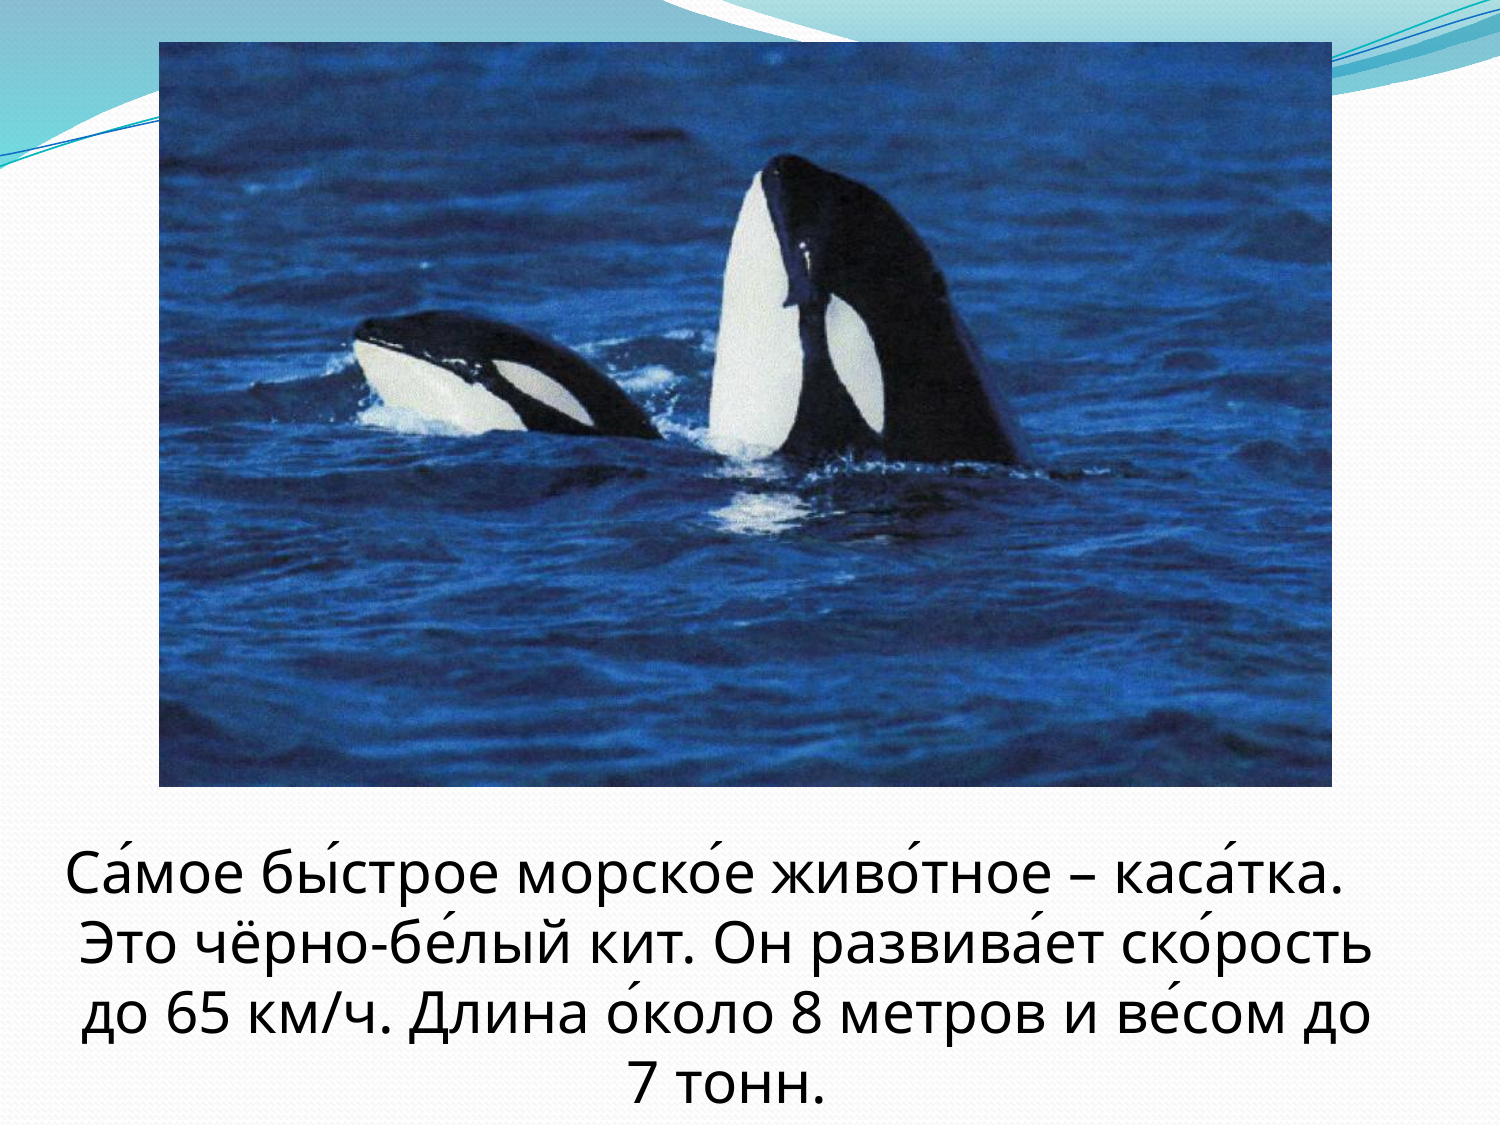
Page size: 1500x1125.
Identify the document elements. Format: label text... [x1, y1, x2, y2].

picture [159, 42, 1332, 788]
list Са́мое бы́строе морско́е живо́тное – каса́тка. Это чёрно-бе́лый кит. Он развива́ет ско́рость до 65 км/ч. Длина о́коло 8 метров и ве́сом до 7 тонн. [0, 751, 1410, 1059]
